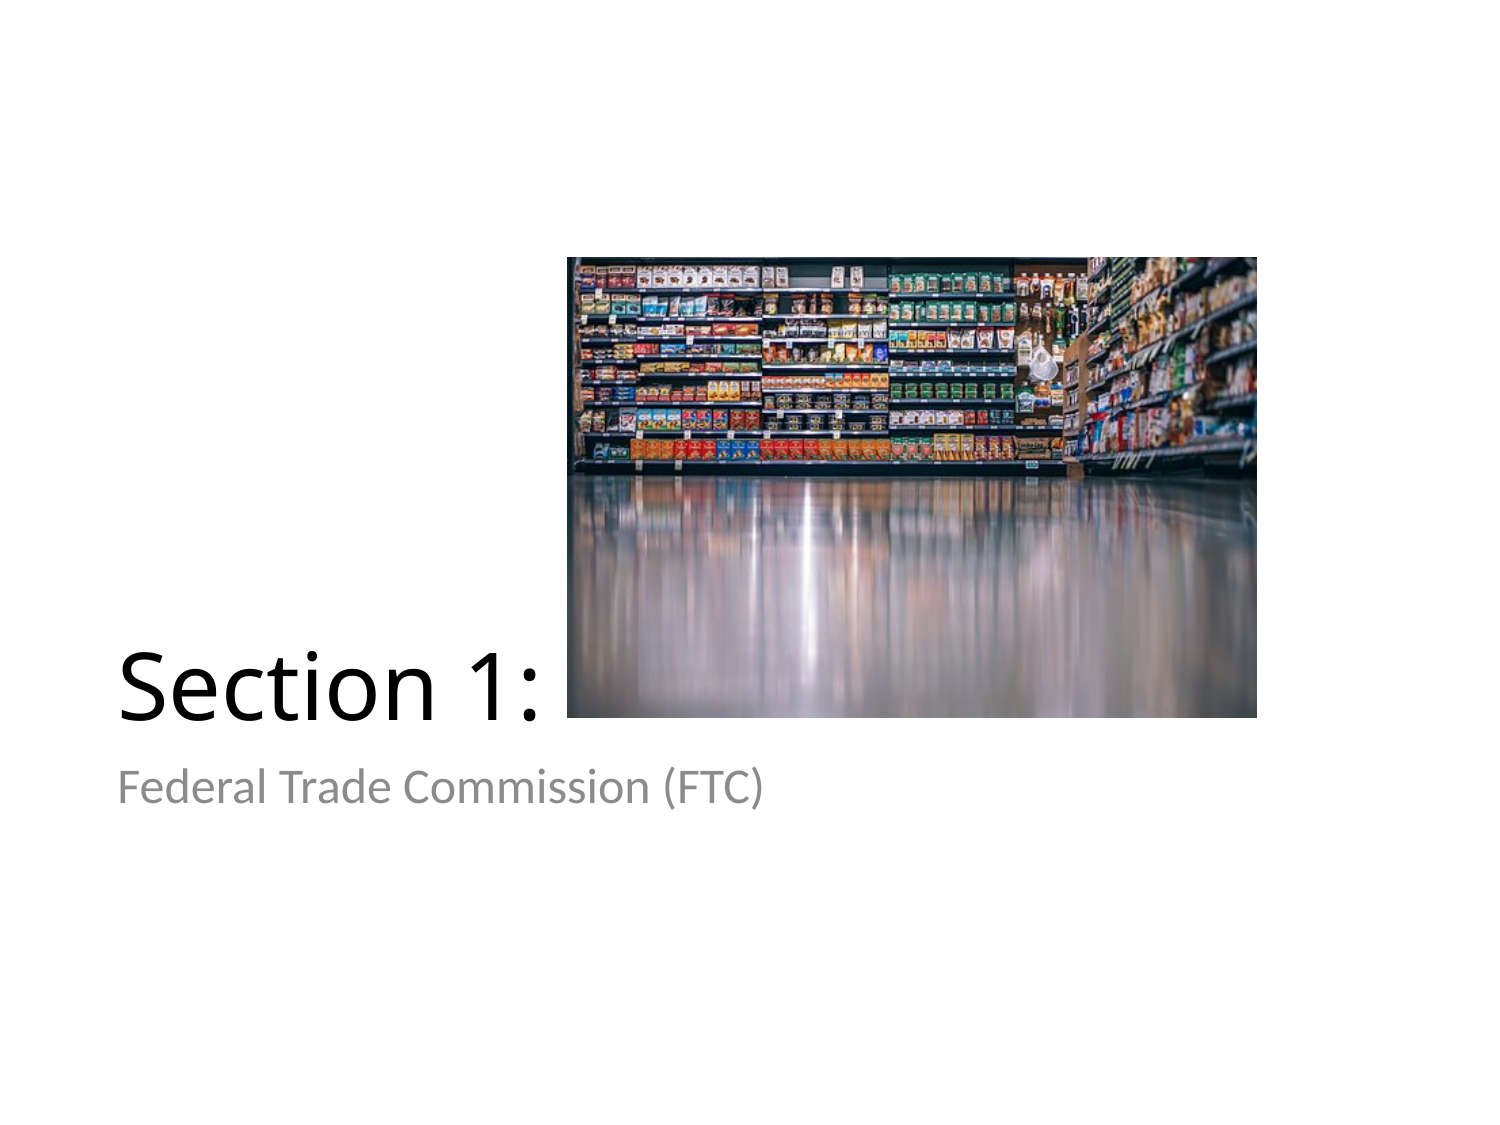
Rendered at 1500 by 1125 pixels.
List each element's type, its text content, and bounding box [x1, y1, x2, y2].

picture [567, 257, 1257, 718]
list Federal Trade Commission (FTC) [102, 752, 1397, 1000]
title Section 1: [102, 280, 1397, 749]
